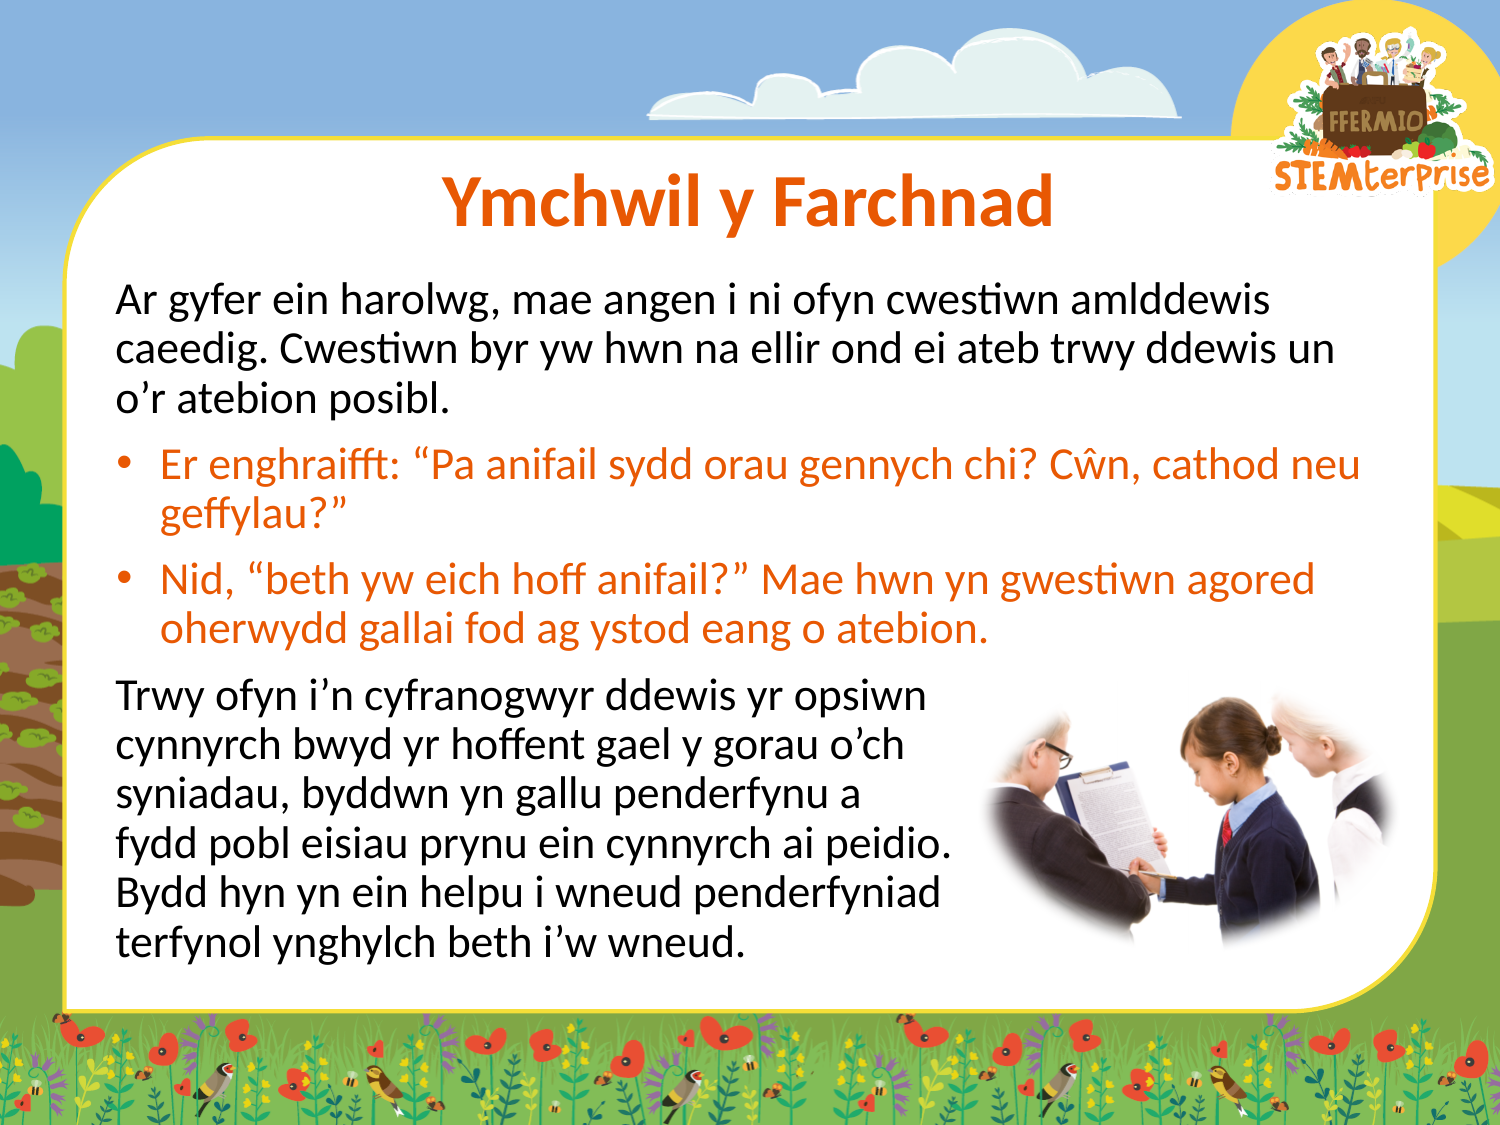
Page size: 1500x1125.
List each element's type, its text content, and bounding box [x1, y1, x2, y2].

list Ar gyfer ein harolwg, mae angen i ni ofyn cwestiwn amlddewis caeedig. Cwestiwn byr yw hwn na ellir ond ei ateb trwy ddewis un o’r atebion posibl. Er enghraifft: “Pa anifail sydd orau gennych chi? Cŵn, cathod neu geffylau?” Nid, “beth yw eich hoff anifail?” Mae hwn yn gwestiwn agored oherwydd gallai fod ag ystod eang o atebion. Trwy ofyn i’n cyfranogwyr ddewis yr opsiwn cynnyrch bwyd yr hoffent gael y gorau o’ch syniadau, byddwn yn gallu penderfynu a fydd pobl eisiau prynu ein cynnyrch ai peidio. Bydd hyn yn ein helpu i wneud penderfyniad terfynol ynghylch beth i’w wneud. [100, 267, 1400, 965]
title Ymchwil y Farchnad [218, 137, 1282, 256]
picture [0, 0, 1500, 1125]
